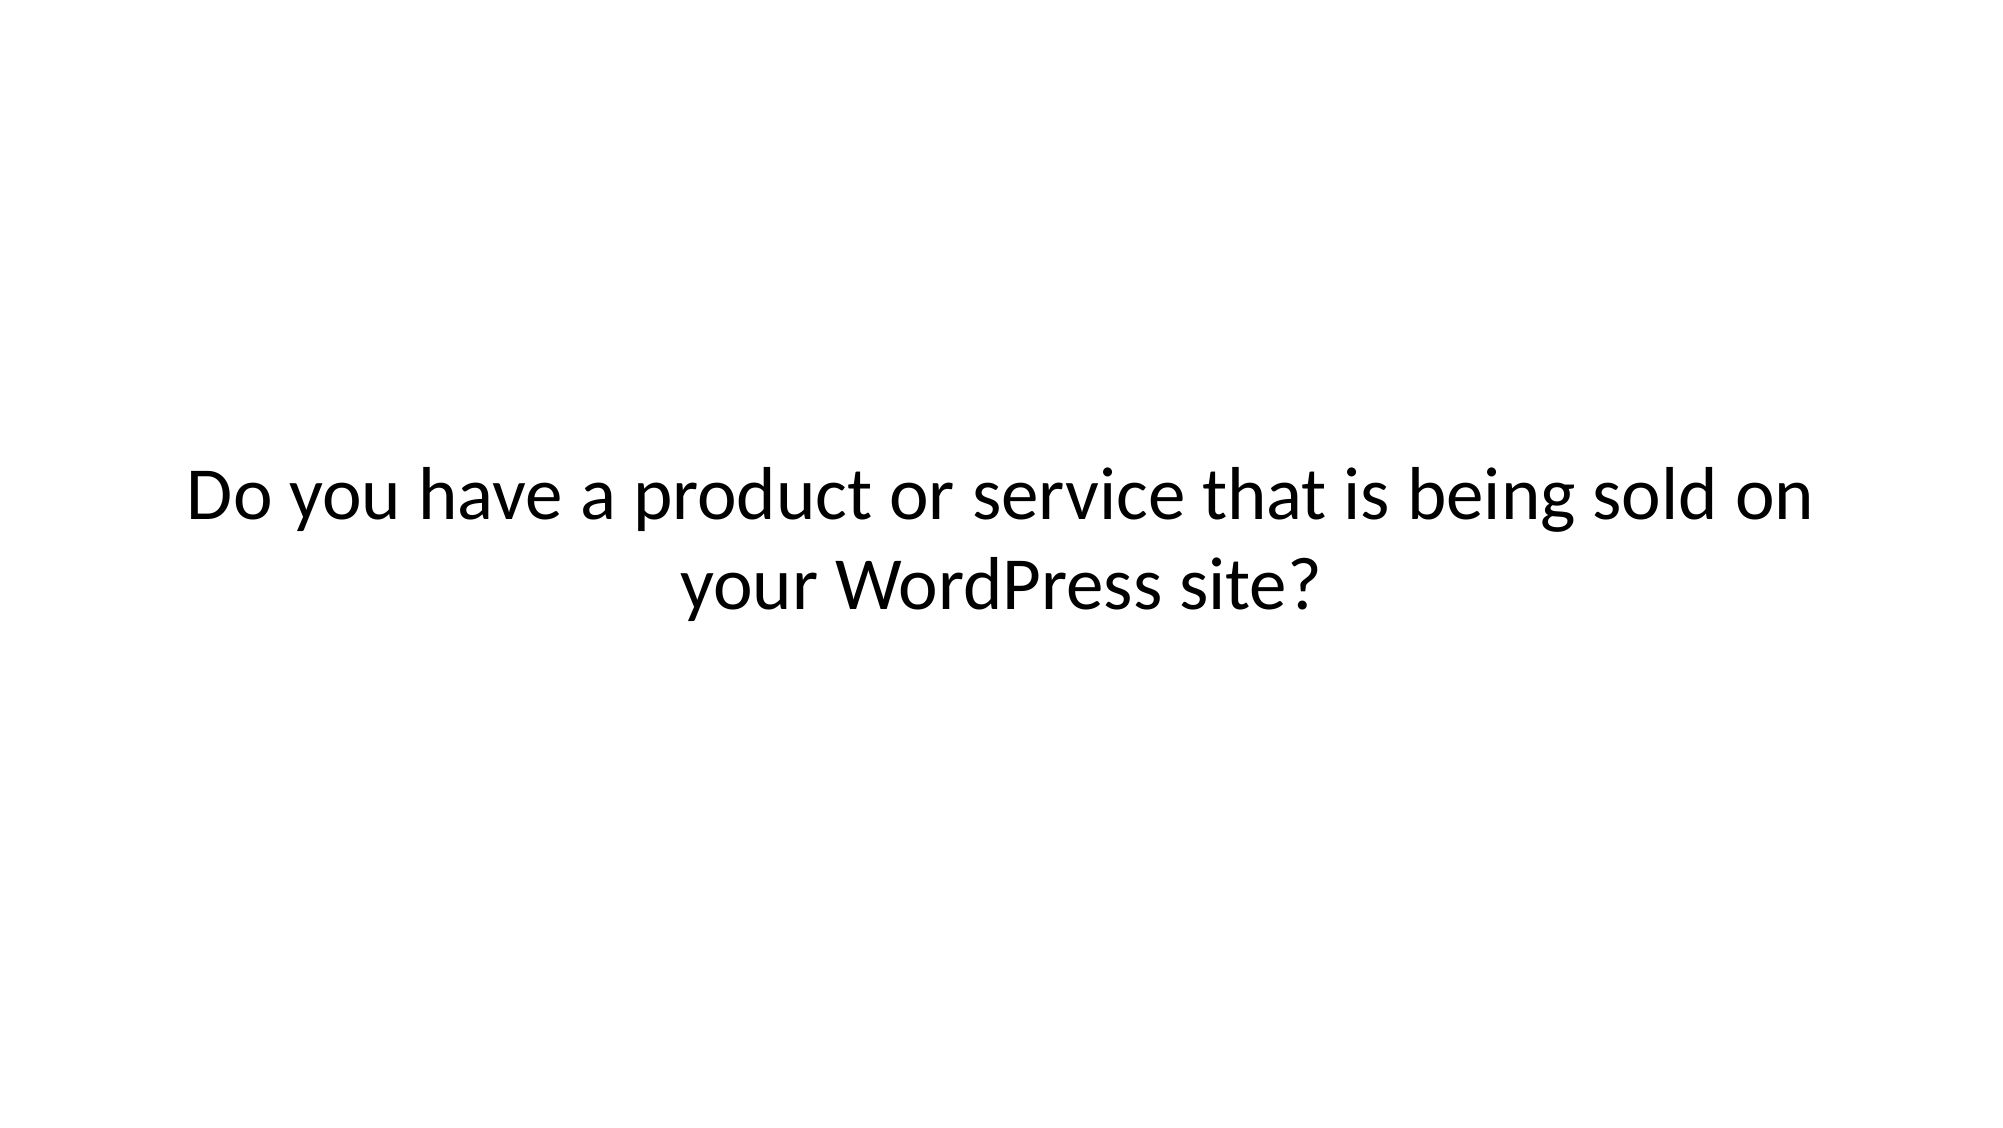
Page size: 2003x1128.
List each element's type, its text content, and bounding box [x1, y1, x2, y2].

title Do you have a product or service that is being sold on your WordPress site? [149, 287, 1853, 782]
